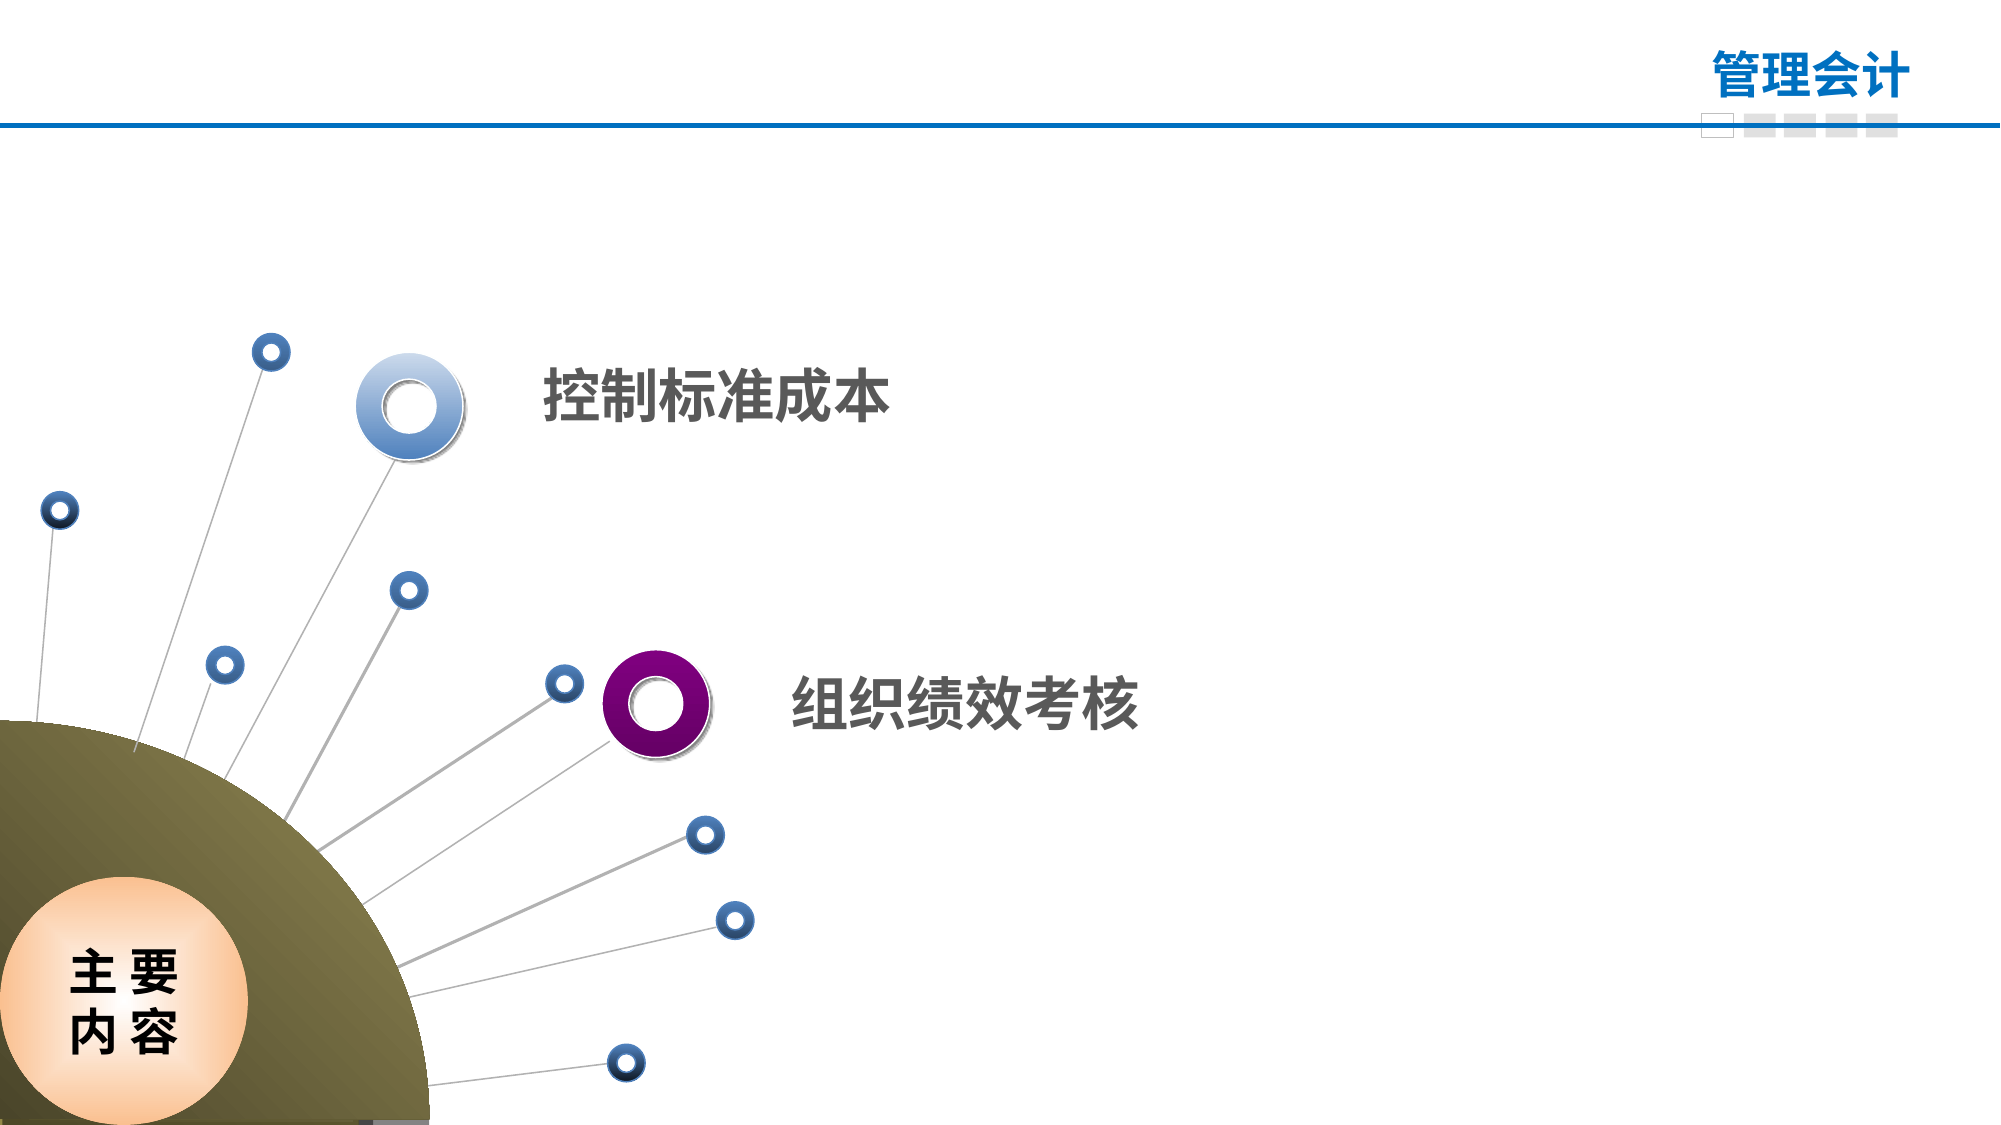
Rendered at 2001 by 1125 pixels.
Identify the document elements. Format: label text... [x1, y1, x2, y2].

text_box [686, 816, 725, 854]
text_box [355, 352, 463, 461]
text_box [206, 646, 244, 684]
text_box [601, 649, 710, 758]
text_box [545, 665, 584, 703]
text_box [0, 720, 430, 1125]
text_box [607, 1044, 646, 1082]
text_box [390, 571, 428, 610]
text_box [716, 901, 754, 940]
text_box [41, 491, 79, 530]
text_box 组织绩效考核 [775, 659, 1402, 745]
text_box [252, 333, 291, 372]
text_box 控制标准成本 [527, 352, 1343, 437]
